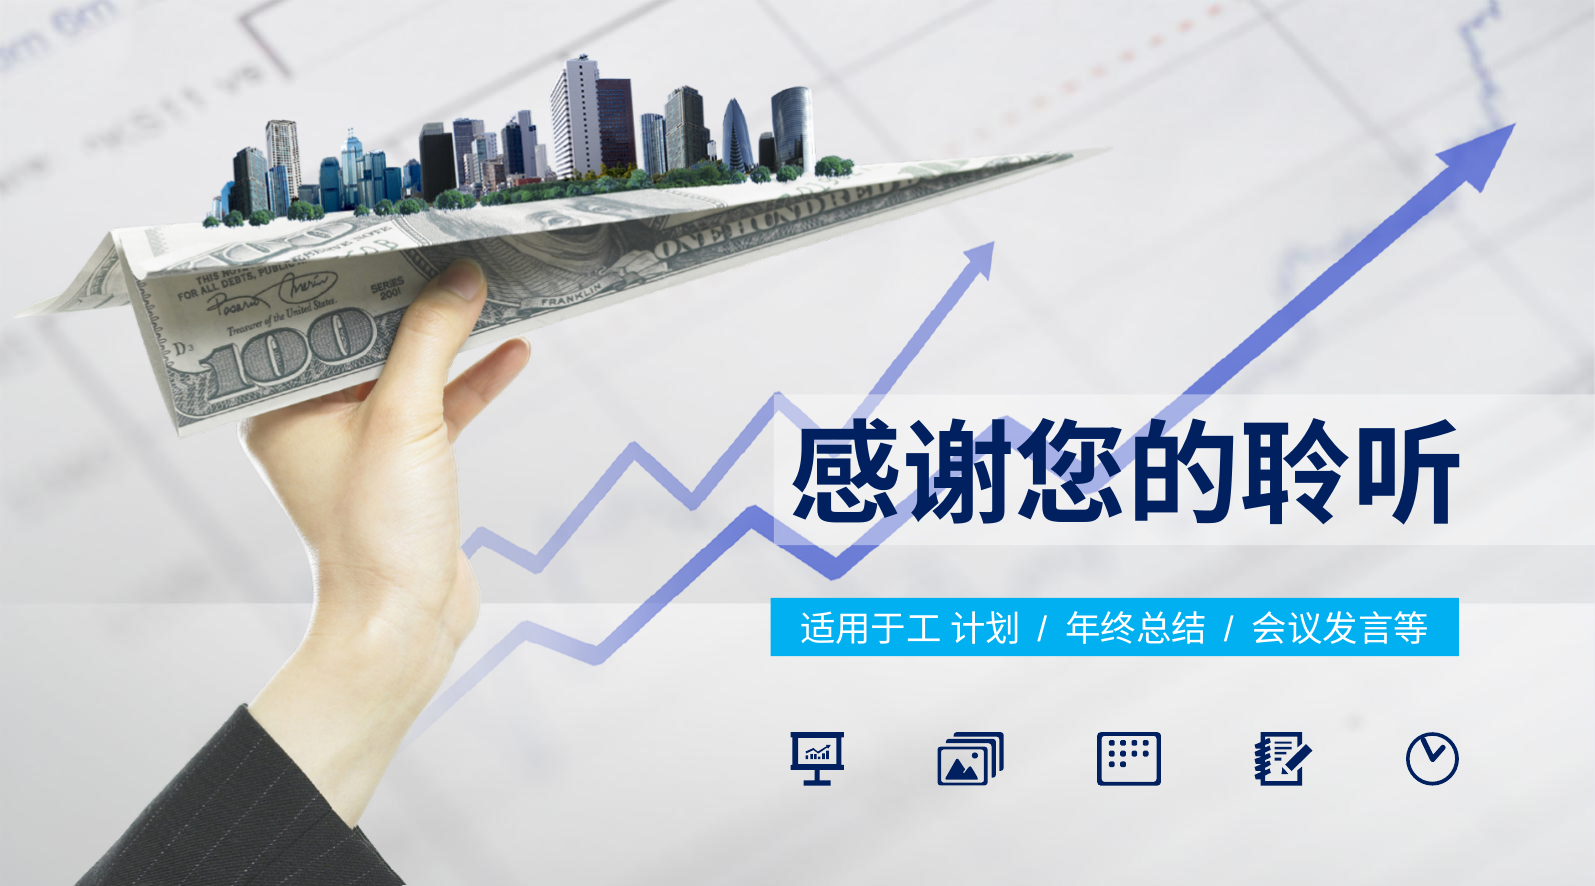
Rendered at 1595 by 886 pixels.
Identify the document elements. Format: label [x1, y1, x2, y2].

text_box [1118, 731, 1460, 786]
picture [0, 0, 1595, 886]
